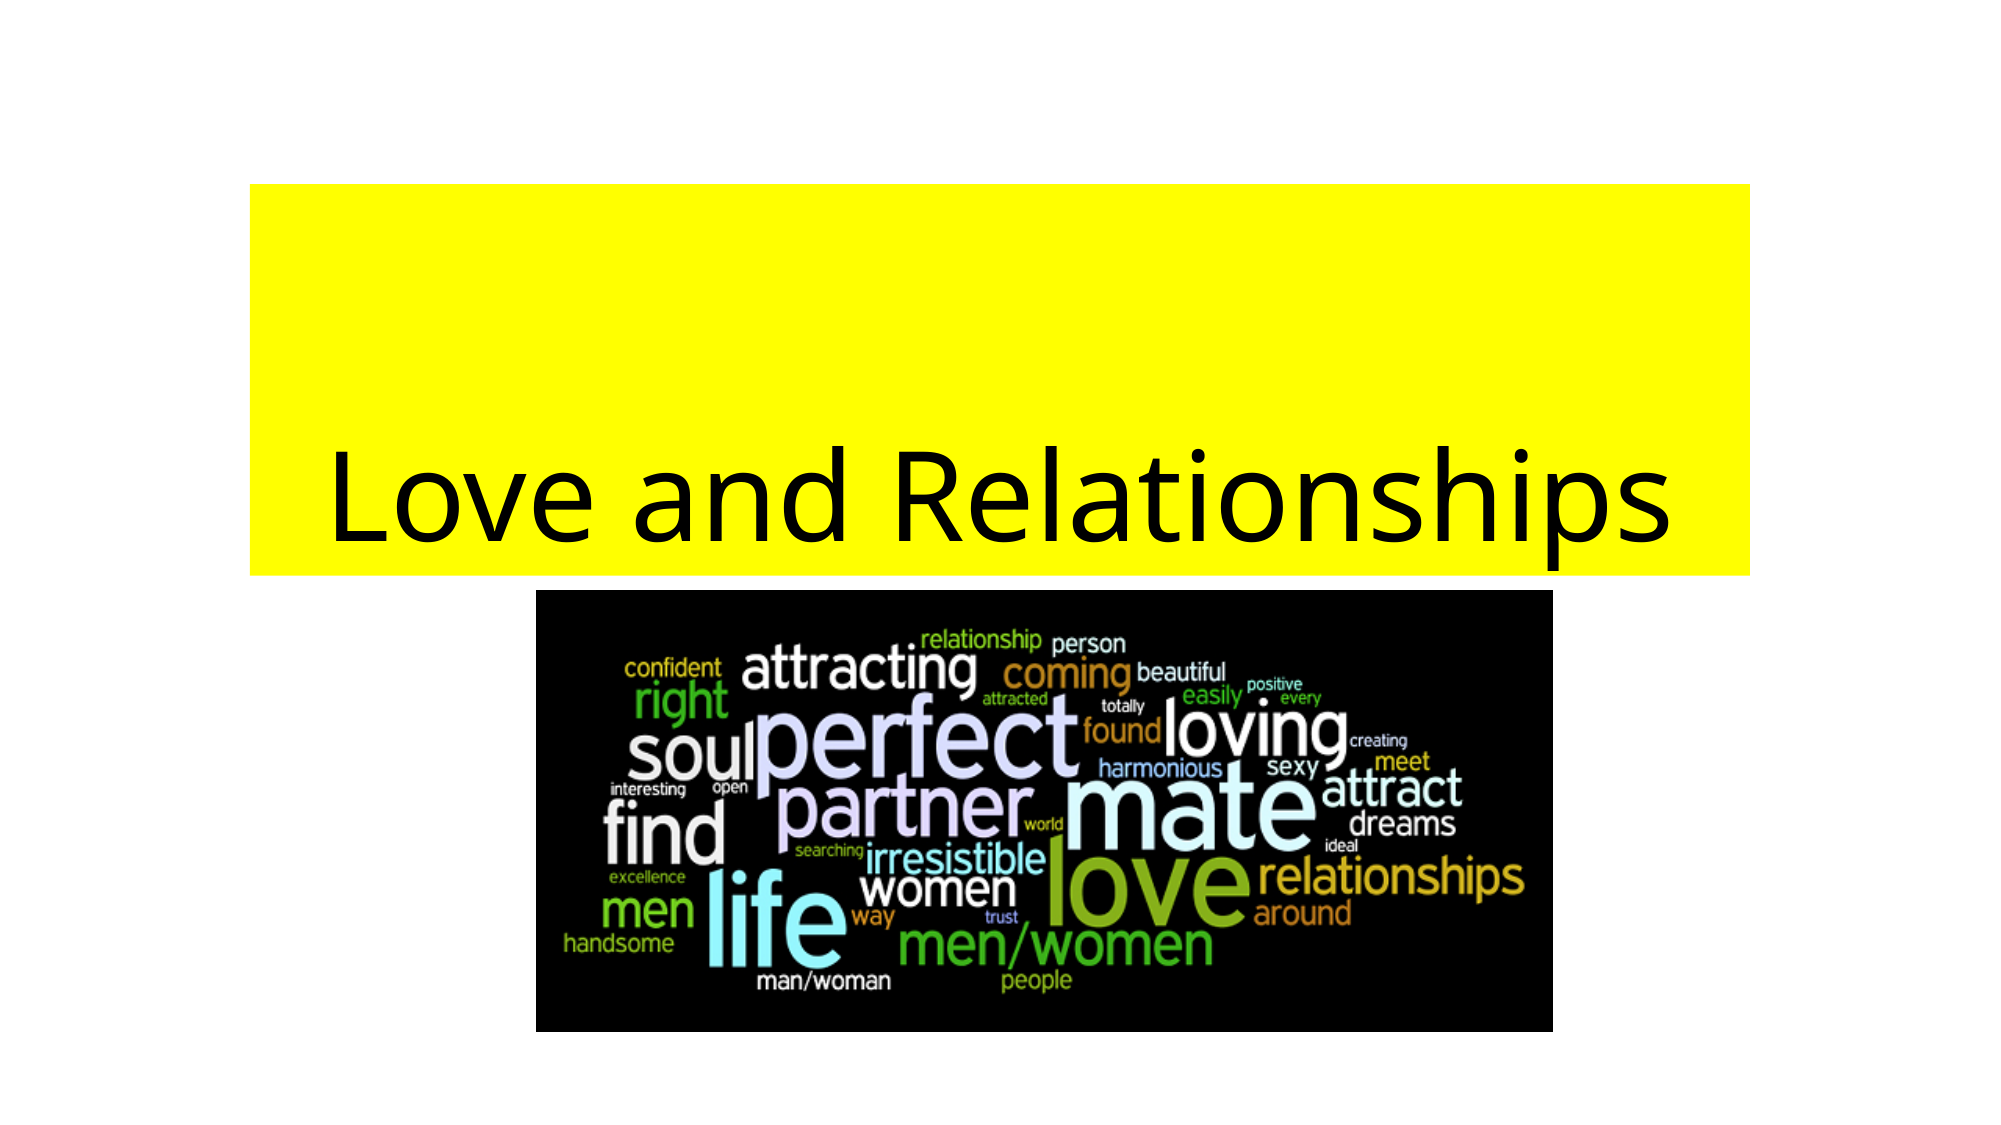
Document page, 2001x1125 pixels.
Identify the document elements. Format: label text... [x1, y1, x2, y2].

title Love and Relationships [249, 184, 1750, 576]
picture [536, 590, 1553, 1032]
